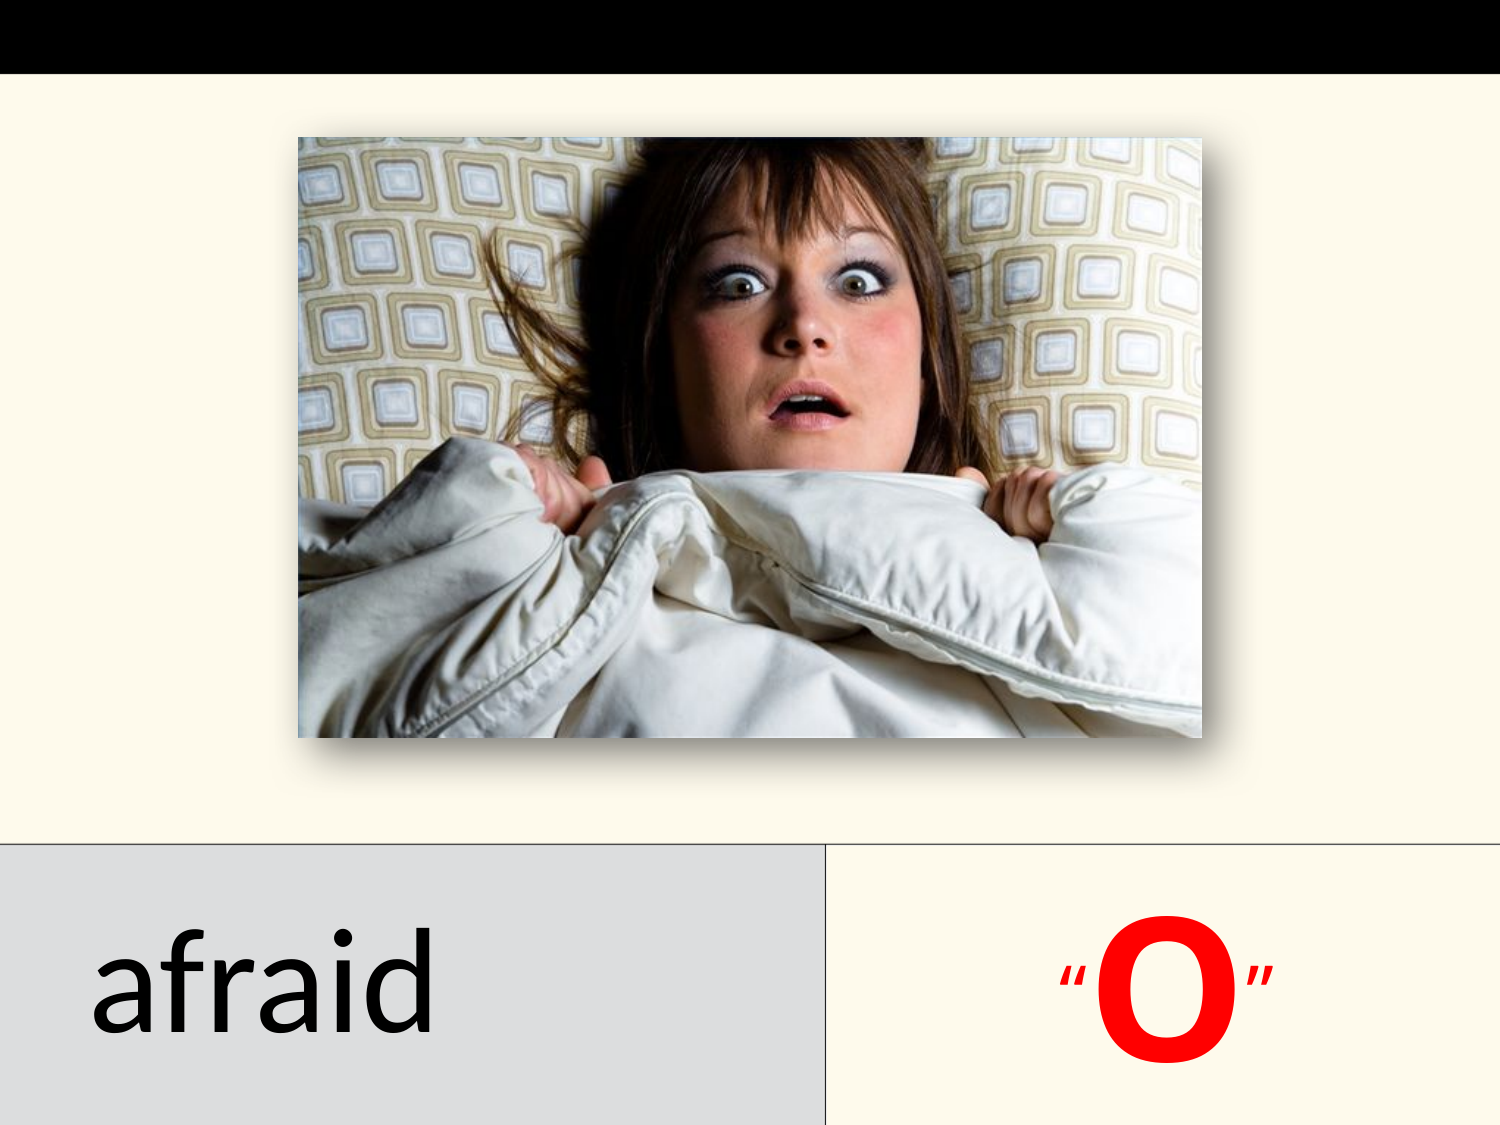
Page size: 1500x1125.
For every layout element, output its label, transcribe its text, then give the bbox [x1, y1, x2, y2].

text_box “O” [1044, 854, 1289, 1109]
picture [0, 0, 1500, 1125]
list afraid [73, 875, 524, 1092]
